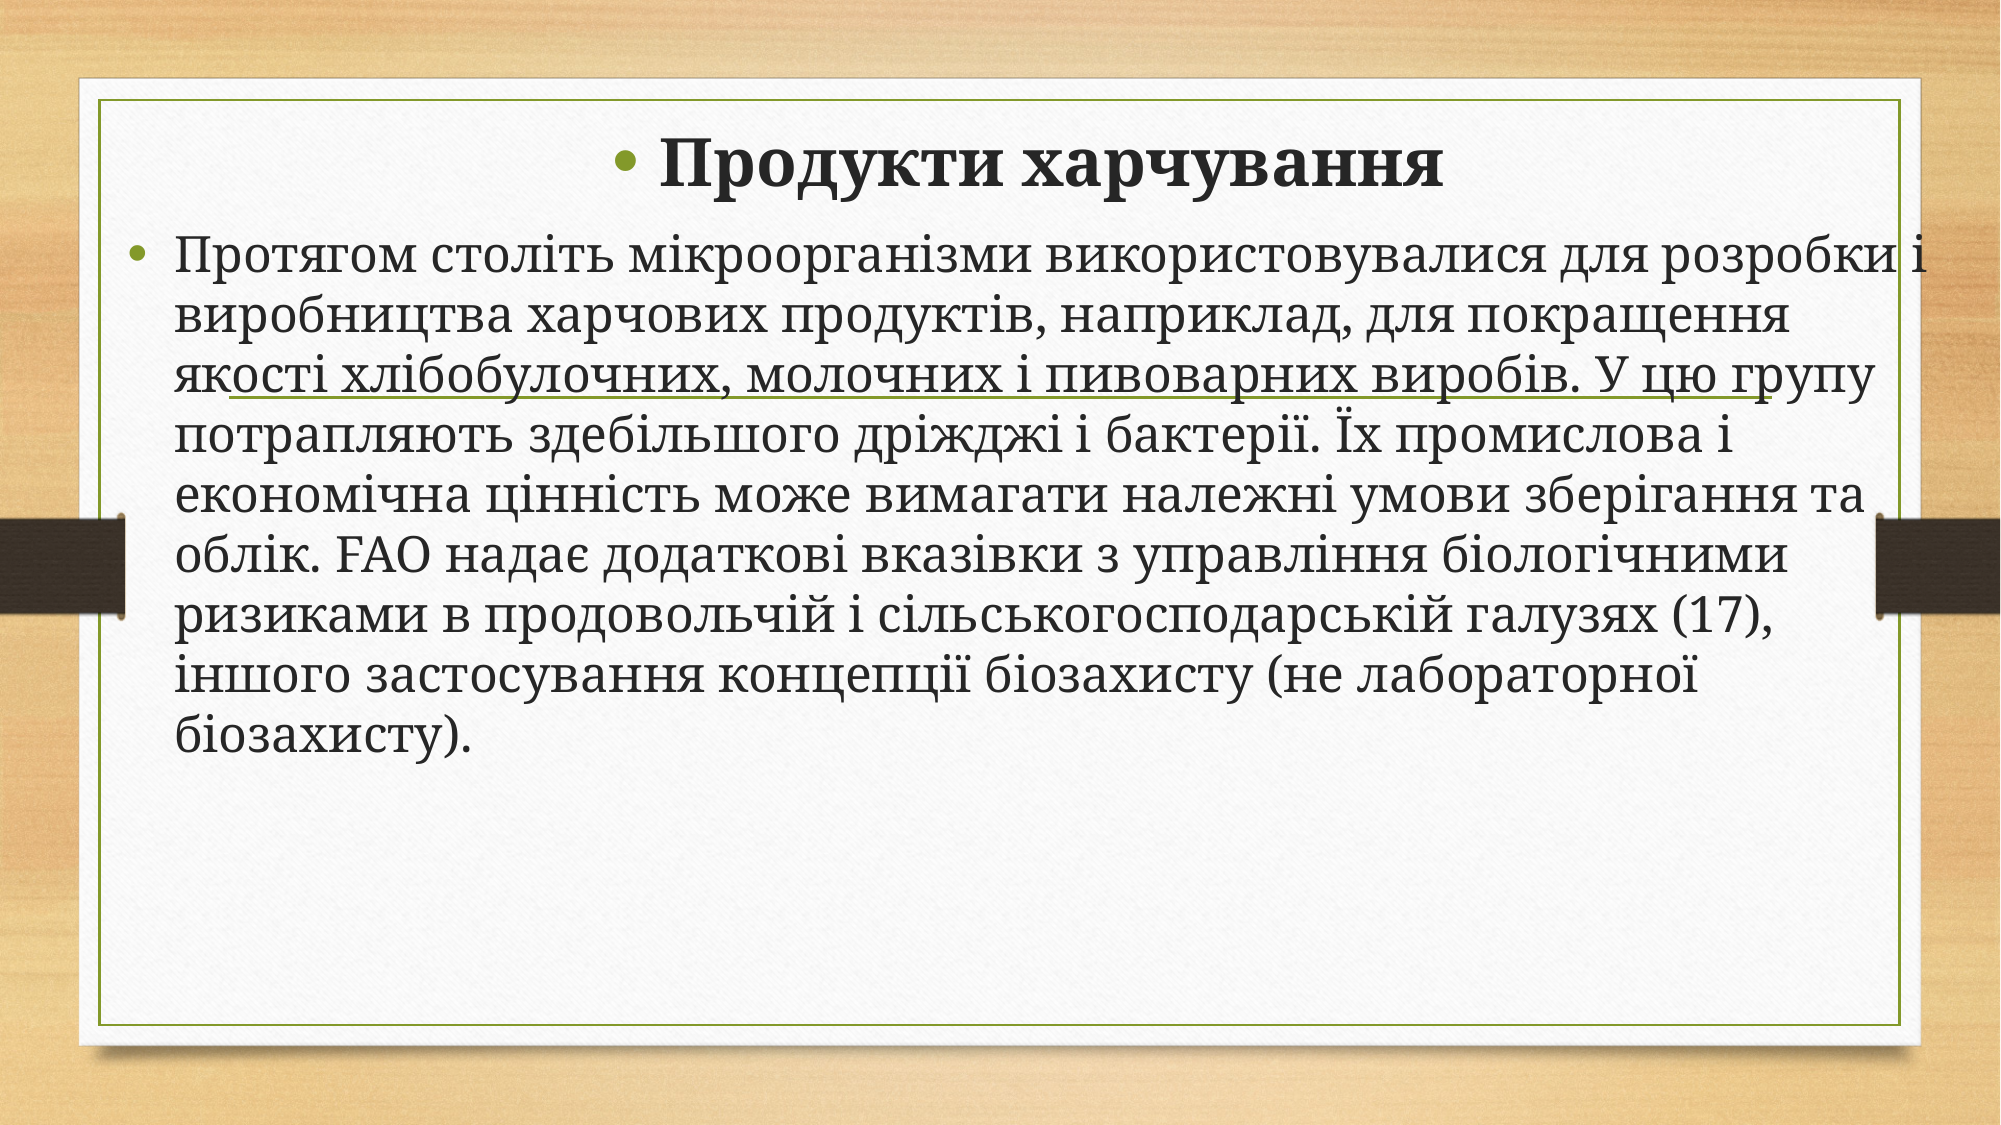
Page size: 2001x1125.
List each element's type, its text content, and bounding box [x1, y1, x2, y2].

picture [0, 0, 2001, 1125]
list Продукти харчування Протягом століть мікроорганізми використовувалися для розробки і виробництва харчових продуктів, наприклад, для покращення якості хлібобулочних, молочних і пивоварних виробів. У цю групу потрапляють здебільшого дріжджі і бактерії. Їх промислова і економічна цінність може вимагати належні умови зберігання та облік. FAO надає додаткові вказівки з управління біологічними ризиками в продовольчій і сільськогосподарській галузях (17), іншого застосування концепції біозахисту (не лабораторної біозахисту). [112, 112, 1963, 1073]
